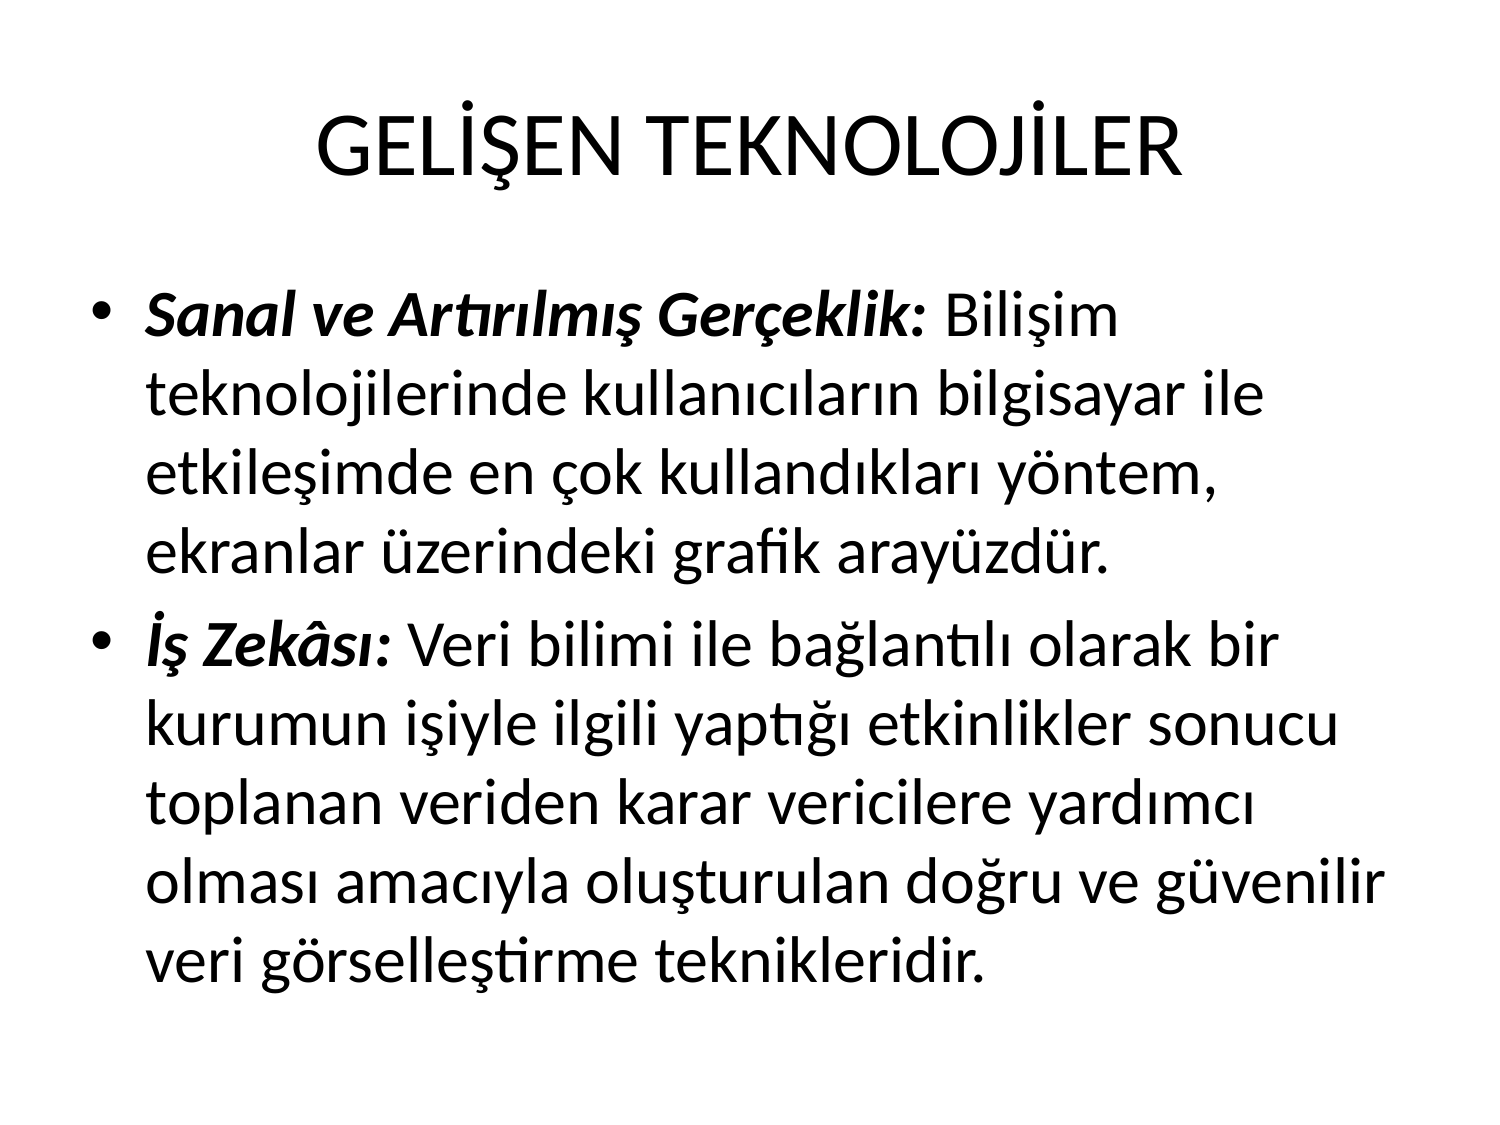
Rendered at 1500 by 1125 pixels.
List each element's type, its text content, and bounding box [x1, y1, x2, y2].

title GELİŞEN TEKNOLOJİLER [75, 45, 1425, 233]
list Sanal ve Artırılmış Gerçeklik: Bilişim teknolojilerinde kullanıcıların bilgisayar ile etkileşimde en çok kullandıkları yöntem, ekranlar üzerindeki grafik arayüzdür. İş Zekâsı: Veri bilimi ile bağlantılı olarak bir kurumun işiyle ilgili yaptığı etkinlikler sonucu toplanan veriden karar vericilere yardımcı olması amacıyla oluşturulan doğru ve güvenilir veri görselleştirme teknikleridir. [75, 262, 1425, 1005]
